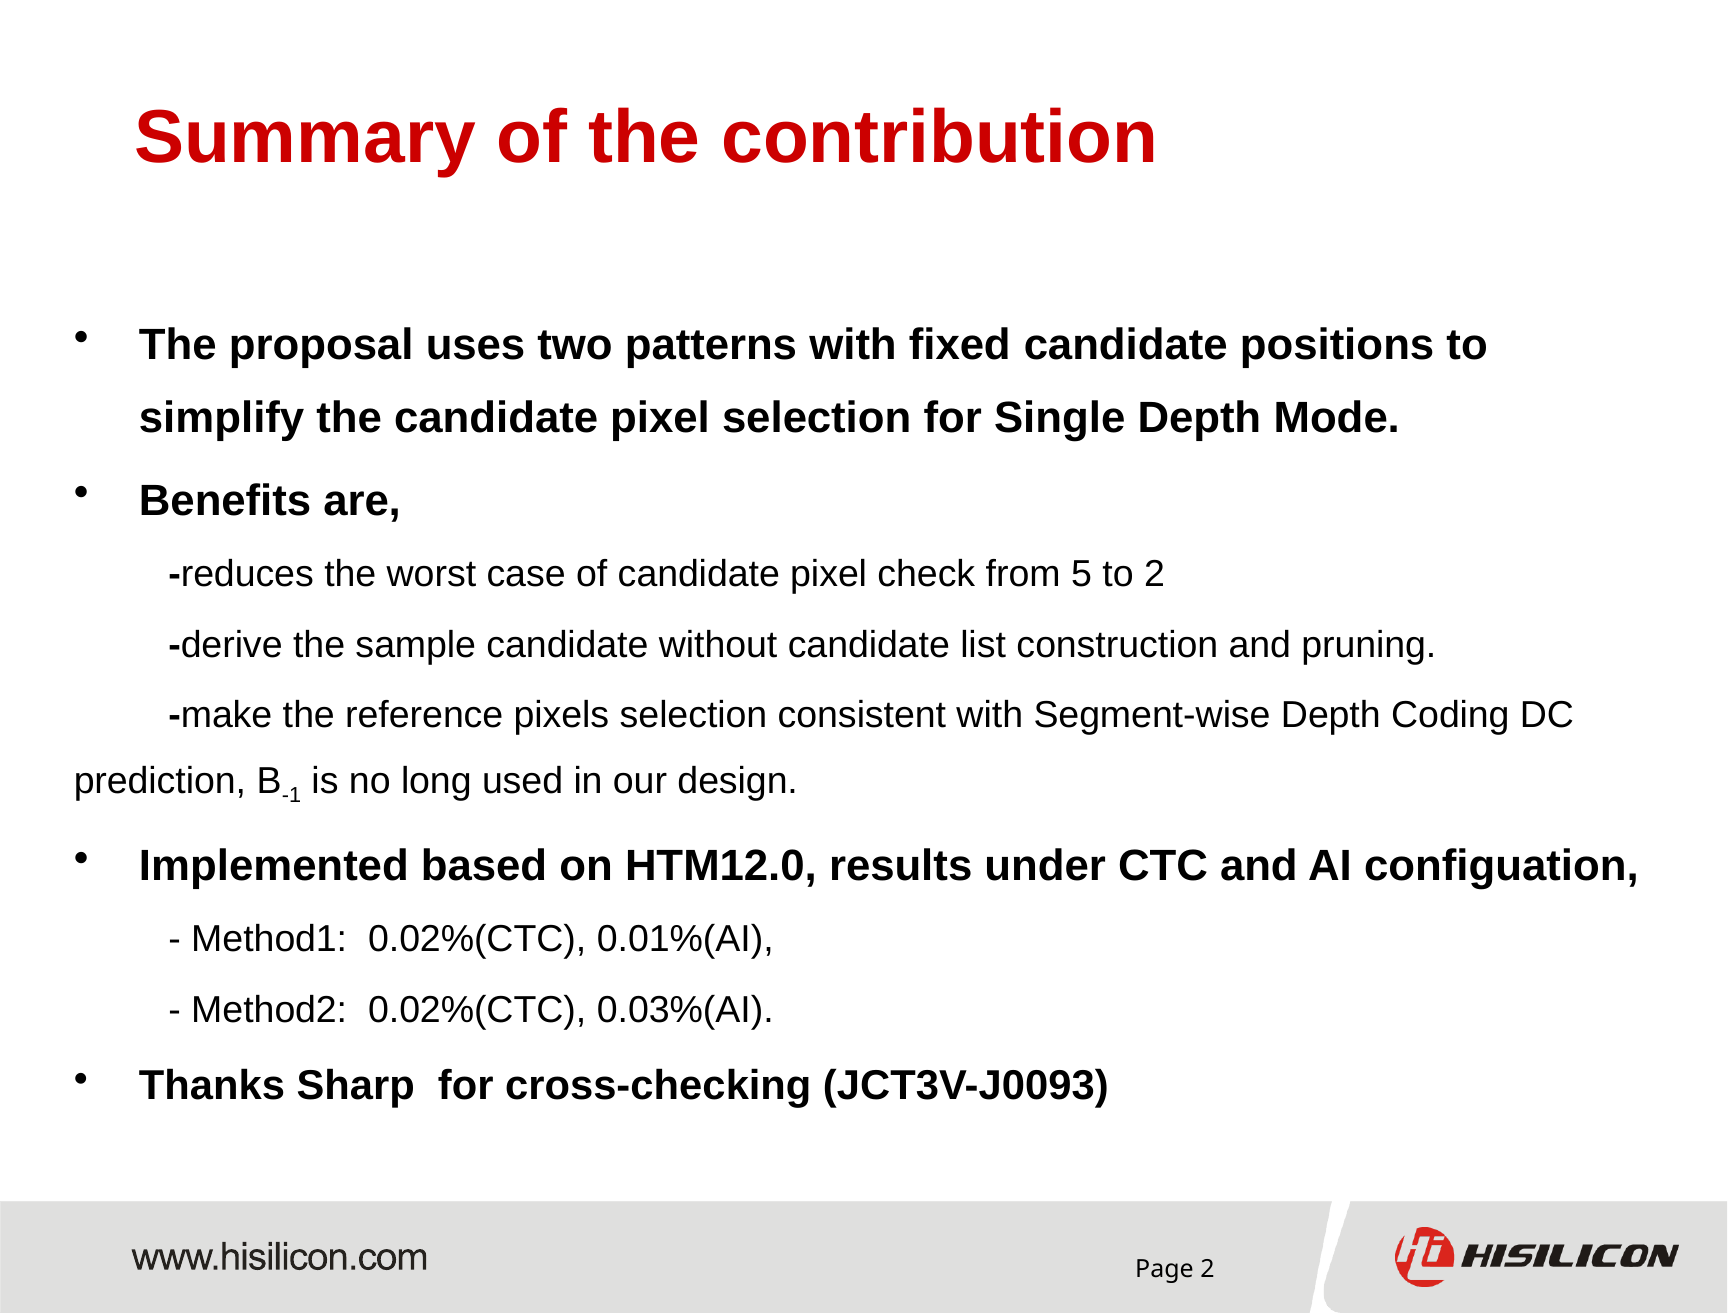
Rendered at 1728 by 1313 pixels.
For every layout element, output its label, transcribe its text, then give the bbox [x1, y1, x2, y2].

picture [0, 1201, 1728, 1313]
slide_number Page 2 [1135, 1224, 1338, 1313]
text_box The proposal uses two patterns with fixed candidate positions to simplify the candidate pixel selection for Single Depth Mode. Benefits are, -reduces the worst case of candidate pixel check from 5 to 2 -derive the sample candidate without candidate list construction and pruning. -make the reference pixels selection consistent with Segment-wise Depth Coding DC prediction, B-1 is no long used in our design. Implemented based on HTM12.0, results under CTC and AI configuation, - Method1: 0.02%(CTC), 0.01%(AI), - Method2: 0.02%(CTC), 0.03%(AI). Thanks Sharp for cross-checking (JCT3V-J0093) [58, 287, 1669, 1137]
title Summary of the contribution [119, 52, 1664, 214]
